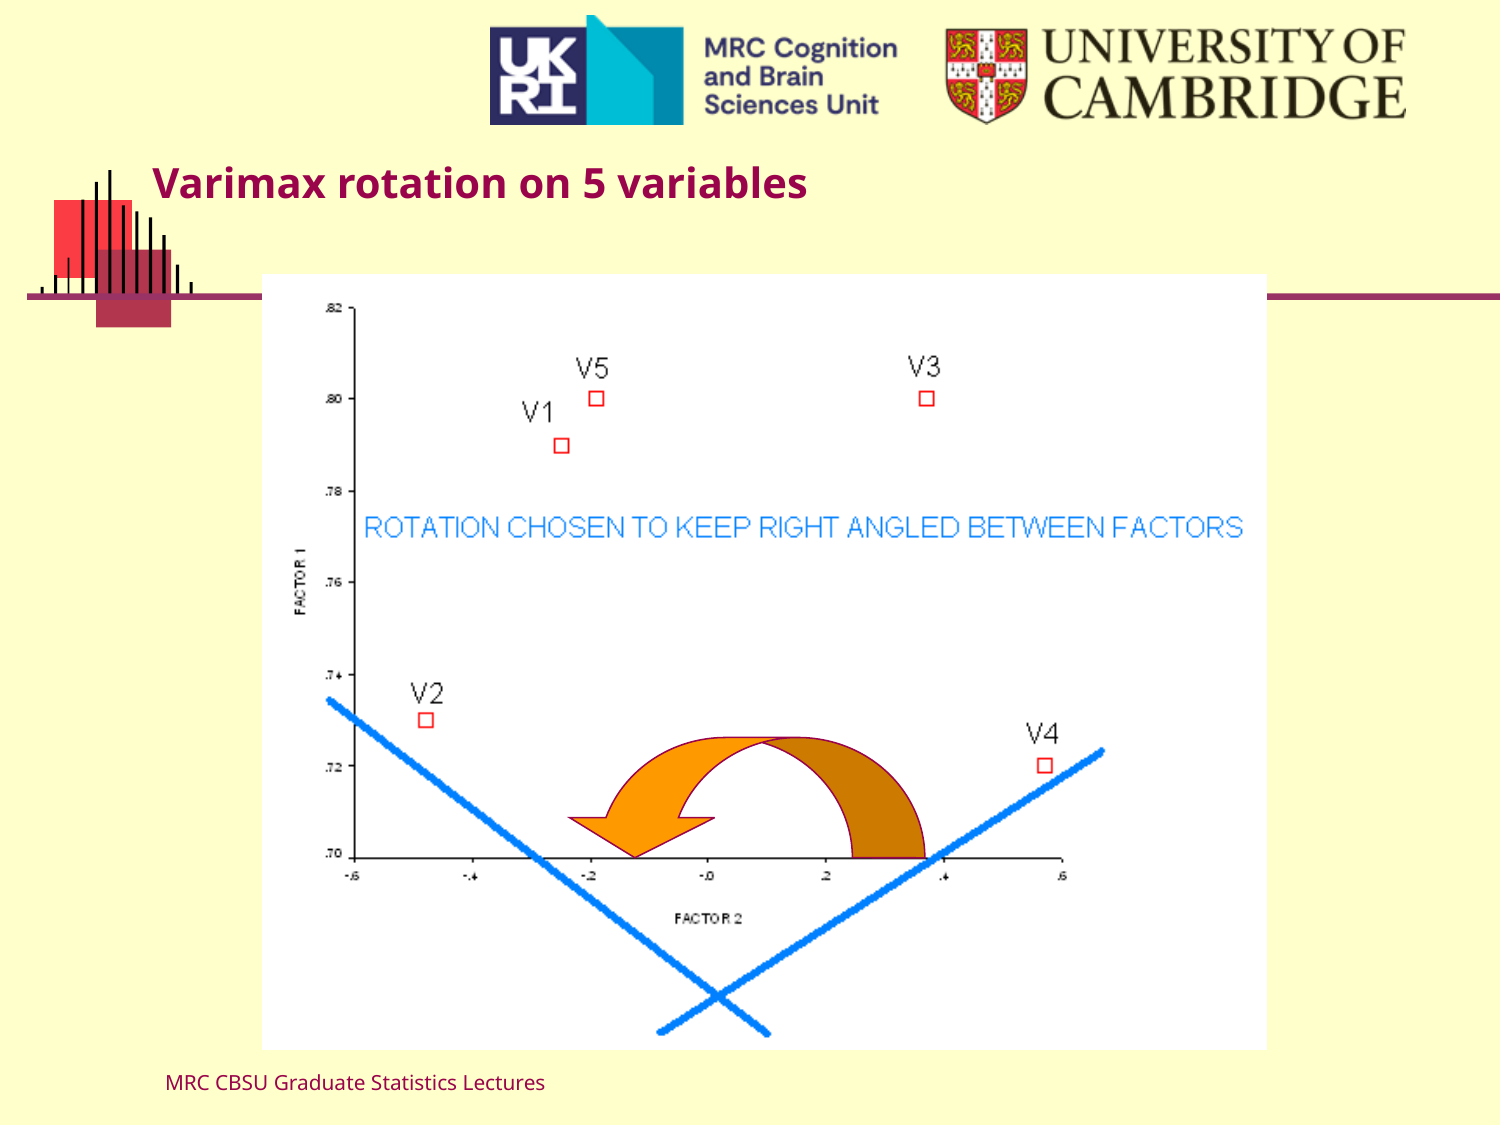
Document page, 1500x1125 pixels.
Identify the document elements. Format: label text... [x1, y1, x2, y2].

picture [490, 15, 1406, 125]
footer MRC CBSU Graduate Statistics Lectures [149, 1062, 988, 1101]
title Varimax rotation on 5 variables [137, 137, 988, 233]
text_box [262, 274, 1268, 1051]
